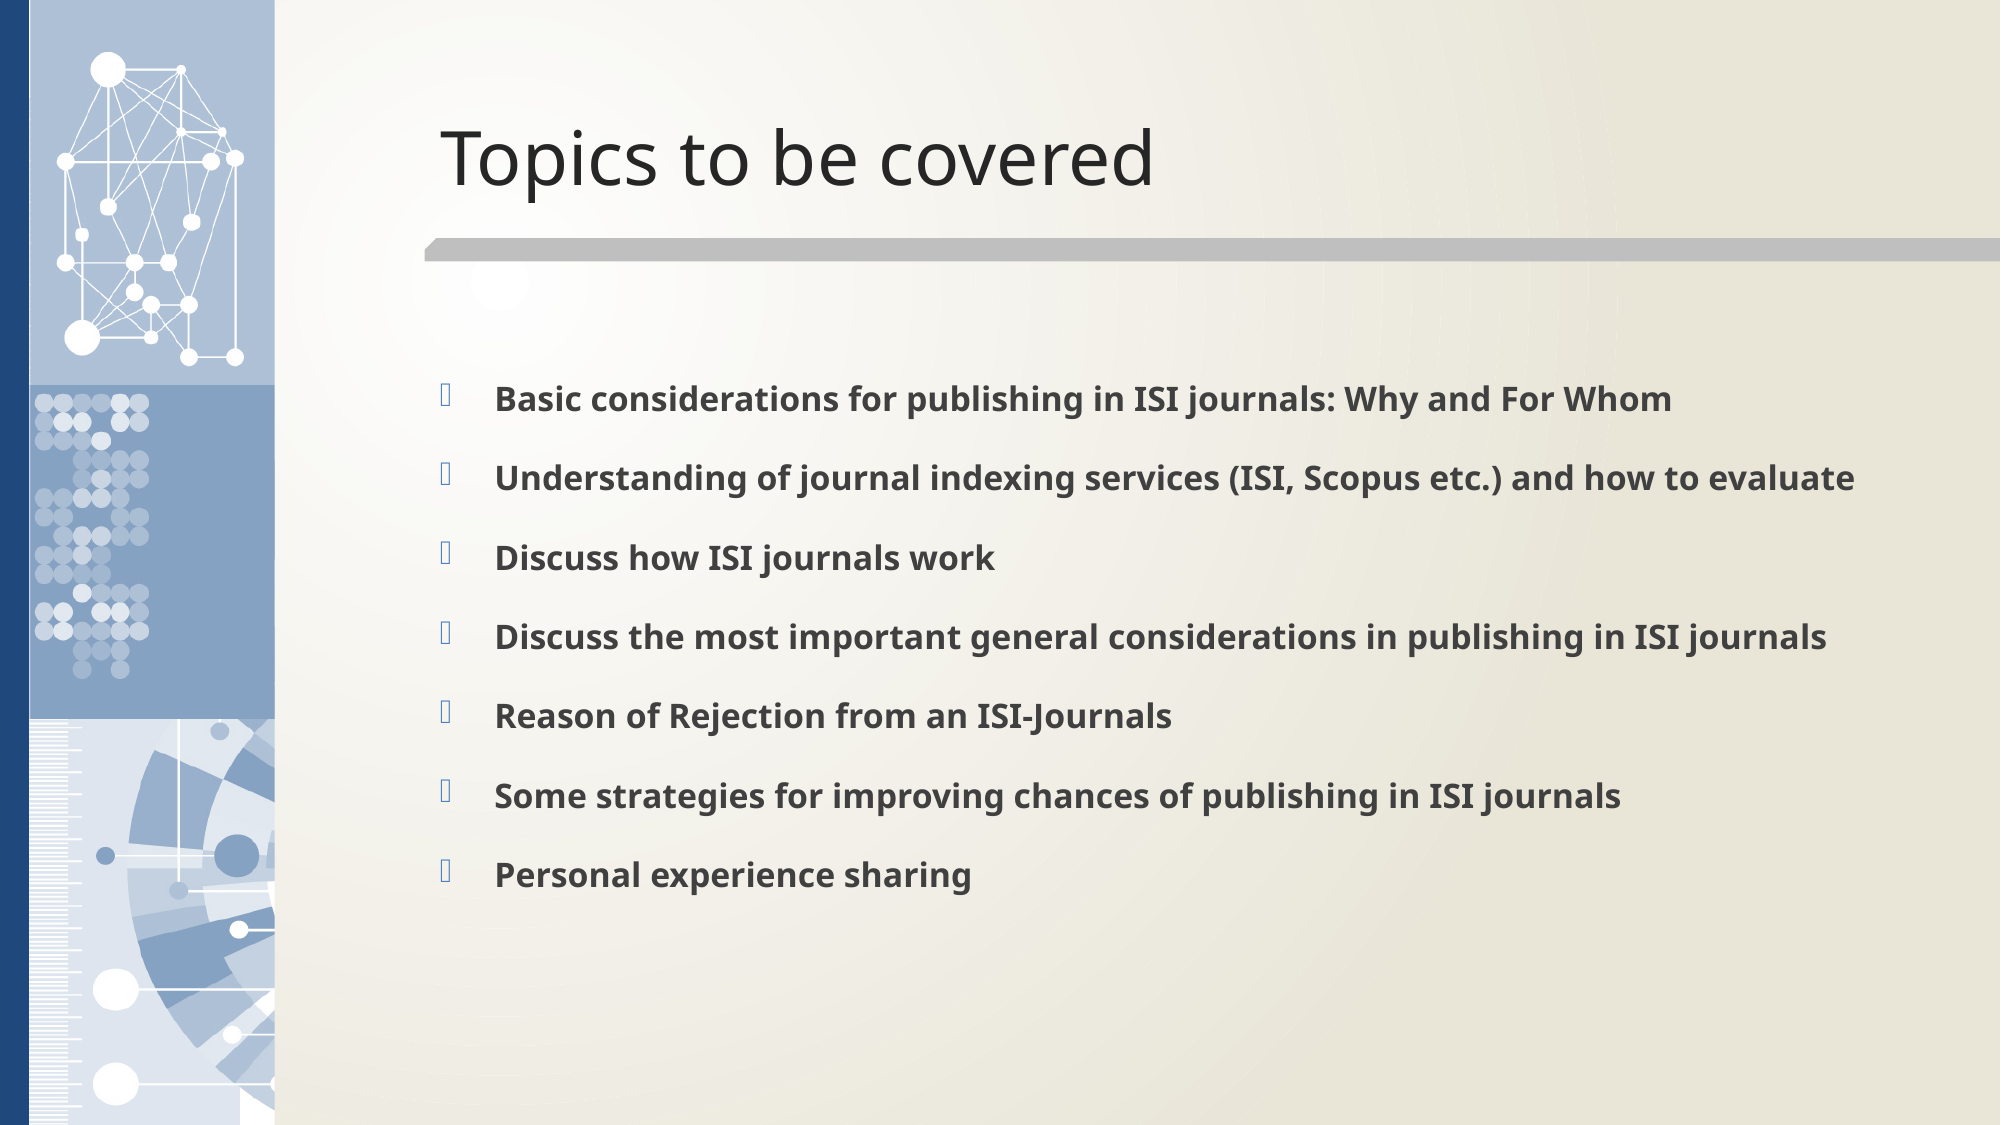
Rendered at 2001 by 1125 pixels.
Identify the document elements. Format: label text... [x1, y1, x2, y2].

title Topics to be covered [425, 102, 1888, 313]
list Basic considerations for publishing in ISI journals: Why and For Whom Understanding of journal indexing services (ISI, Scopus etc.) and how to evaluate Discuss how ISI journals work Discuss the most important general considerations in publishing in ISI journals Reason of Rejection from an ISI-Journals Some strategies for improving chances of publishing in ISI journals Personal experience sharing [424, 350, 1888, 970]
